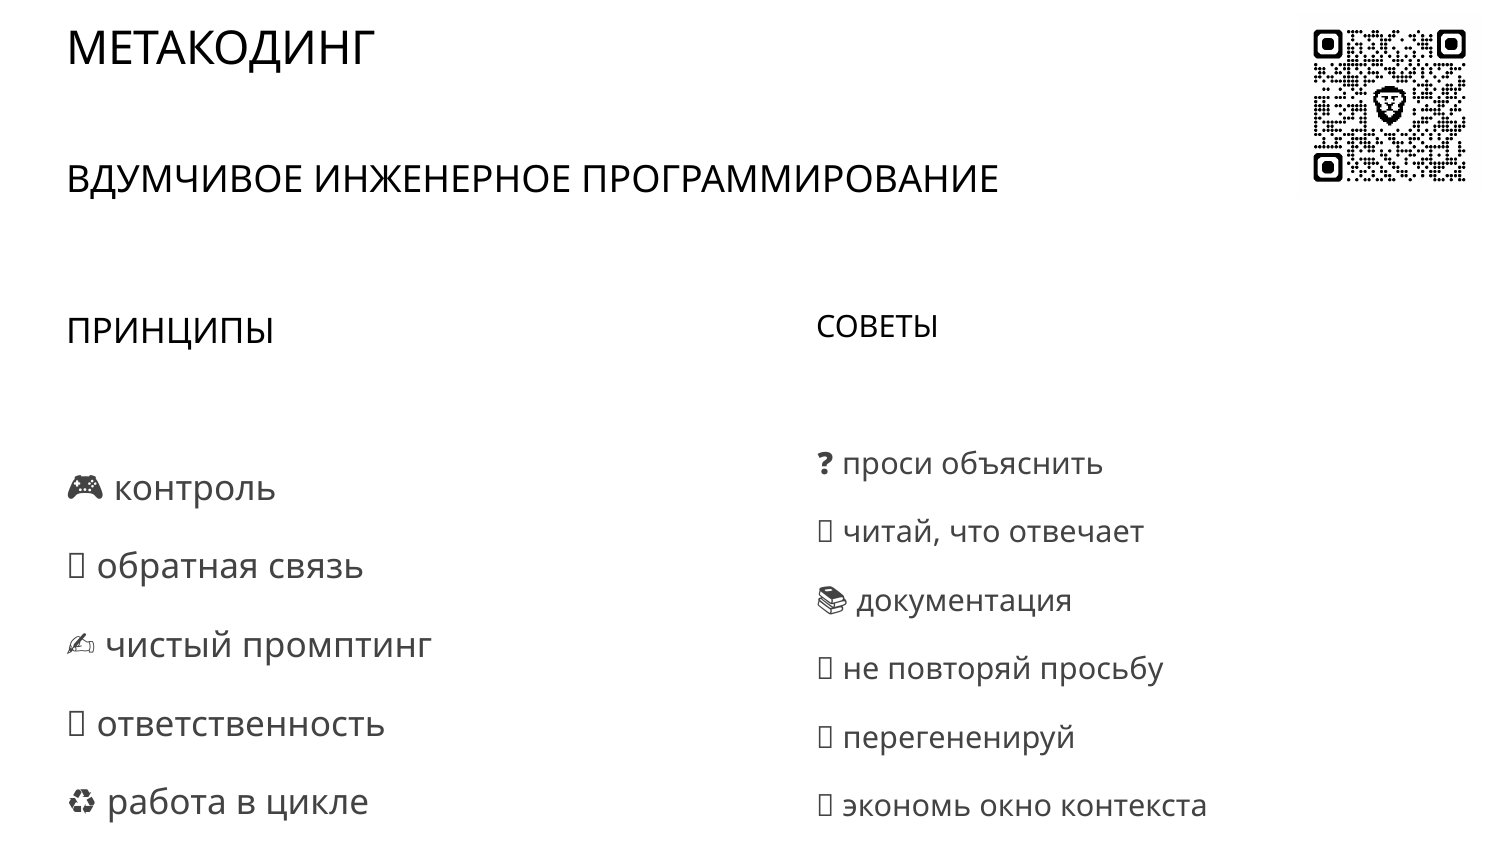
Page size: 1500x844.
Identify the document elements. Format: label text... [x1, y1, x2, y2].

picture [1297, 13, 1482, 198]
title МЕТАКОДИНГ [51, 0, 1449, 94]
list ВДУМЧИВОЕ ИНЖЕНЕРНОЕ ПРОГРАММИРОВАНИЕ [51, 130, 1449, 237]
list СОВЕТЫ ❓ проси объяснить 📄 читай, что отвечает 📚 документация 🛑 не повторяй просьбу 🔄 перегененируй 📏 экономь окно контекста [801, 283, 1500, 844]
list ПРИНЦИПЫ 🎮 контроль 🔁 обратная связь ✍️ чистый промптинг 🎯 ответственность ♻️ работа в цикле [51, 283, 750, 844]
